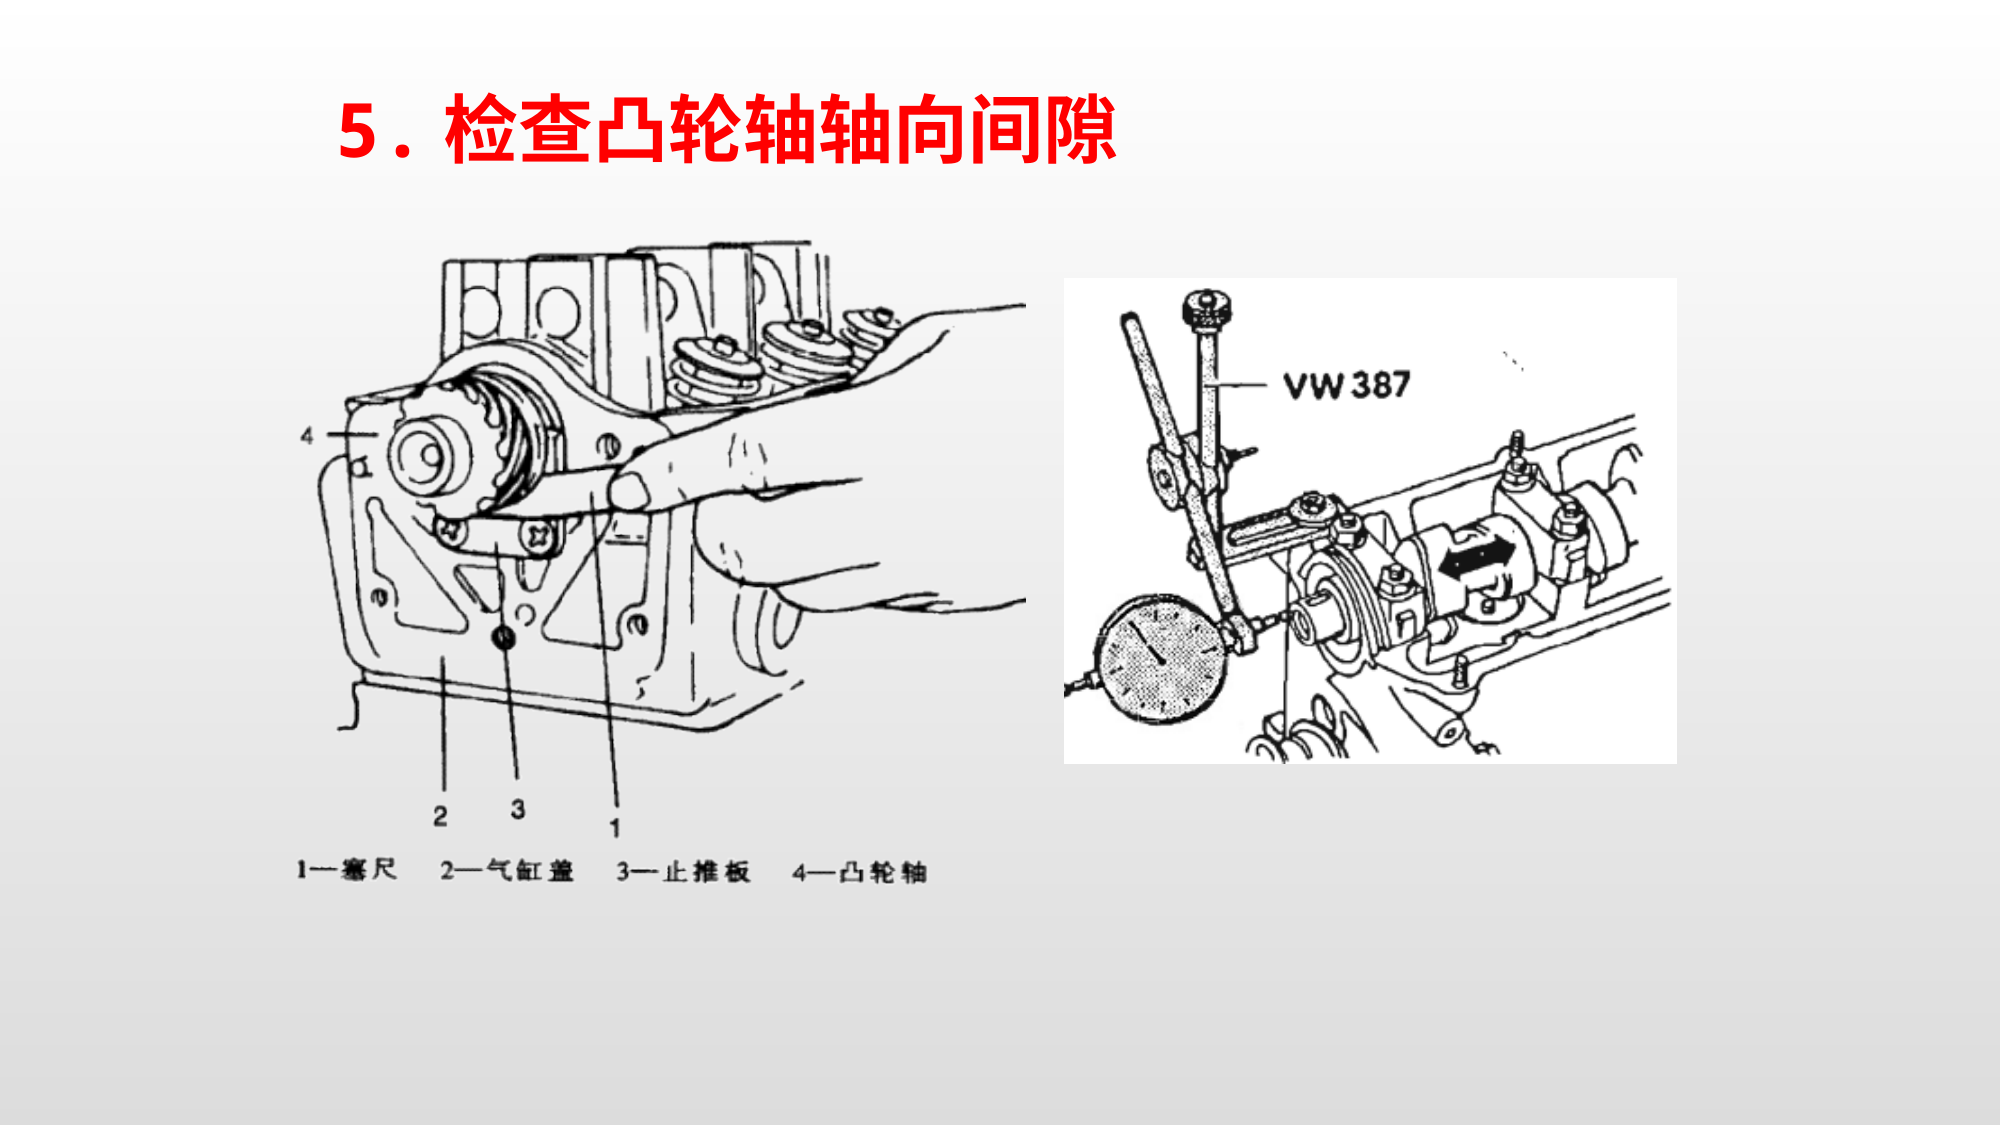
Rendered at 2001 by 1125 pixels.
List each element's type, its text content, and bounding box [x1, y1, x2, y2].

picture [250, 239, 1026, 901]
text_box 5.检查凸轮轴轴向间隙 [320, 75, 1150, 180]
picture [1064, 278, 1677, 764]
